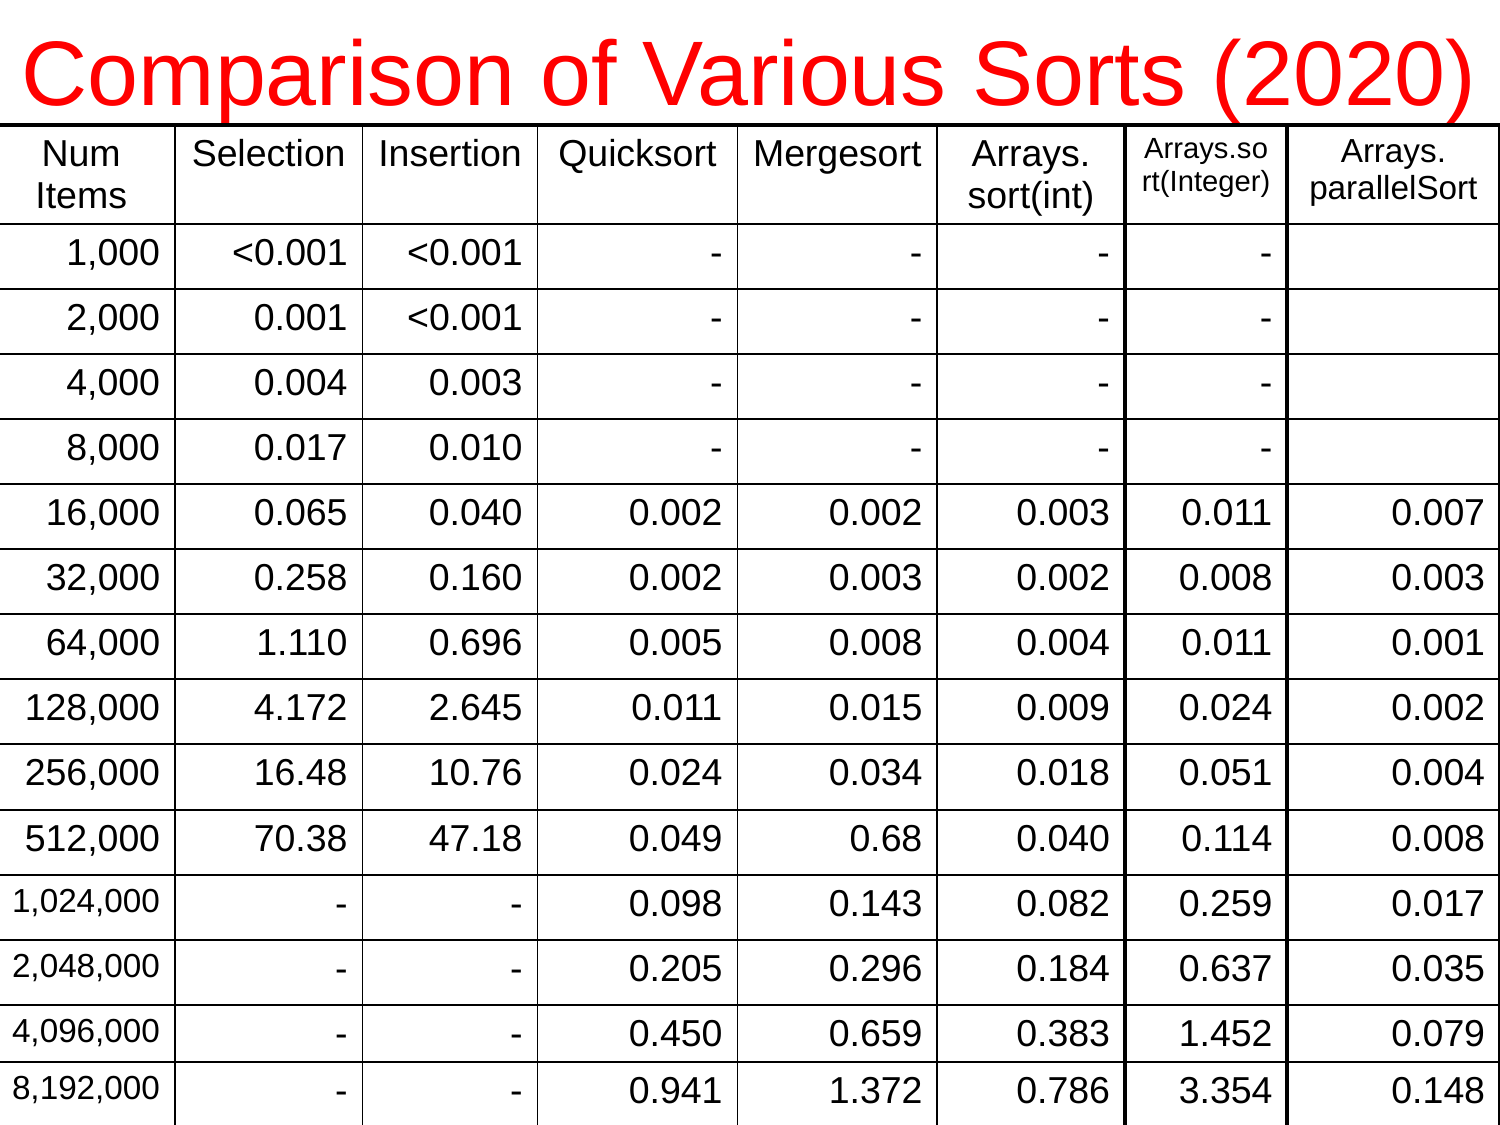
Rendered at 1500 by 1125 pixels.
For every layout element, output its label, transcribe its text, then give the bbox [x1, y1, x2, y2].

table_cell 0.024 [538, 745, 737, 809]
table_cell 2,048,000 [0, 941, 174, 1004]
table_cell 0.450 [538, 1006, 737, 1061]
table_cell 0.040 [938, 811, 1123, 874]
table_cell 0.001 [176, 290, 362, 353]
table_header Num Items [0, 127, 174, 223]
table_cell - [738, 420, 936, 483]
table_cell 8,192,000 [0, 1063, 174, 1125]
table_cell [1289, 420, 1498, 483]
table_cell 0.004 [176, 355, 362, 418]
table_cell 0.005 [538, 615, 737, 678]
table_cell [1289, 225, 1498, 288]
table_cell 0.011 [538, 680, 737, 743]
table_cell - [1127, 225, 1285, 288]
title Comparison of Various Sorts (2020) [0, 0, 1500, 123]
table_cell 16,000 [0, 485, 174, 548]
table_cell - [176, 1063, 362, 1125]
table_cell - [176, 876, 362, 939]
table_cell 0.040 [363, 485, 537, 548]
table_cell 0.015 [738, 680, 936, 743]
table_cell 4.172 [176, 680, 362, 743]
table_cell 16.48 [176, 745, 362, 809]
table_cell [1289, 290, 1498, 353]
table_cell 3.354 [1127, 1063, 1285, 1125]
table_cell 0.010 [363, 420, 537, 483]
table_cell 0.008 [1127, 550, 1285, 613]
table_cell 0.011 [1127, 615, 1285, 678]
table_cell 0.786 [938, 1063, 1123, 1125]
table_cell 0.659 [738, 1006, 936, 1061]
table_cell 0.049 [538, 811, 737, 874]
table_cell 256,000 [0, 745, 174, 809]
table_cell 0.003 [363, 355, 537, 418]
table_cell 8,000 [0, 420, 174, 483]
table_cell 0.079 [1289, 1006, 1498, 1061]
table_cell 1.452 [1127, 1006, 1285, 1061]
table_cell 0.024 [1127, 680, 1285, 743]
table_cell 0.017 [1289, 876, 1498, 939]
table_cell 0.011 [1127, 485, 1285, 548]
table_cell 0.051 [1127, 745, 1285, 809]
table_cell 0.205 [538, 941, 737, 1004]
table_cell 10.76 [363, 745, 537, 809]
table_cell - [1127, 355, 1285, 418]
table_cell 0.007 [1289, 485, 1498, 548]
table_cell 0.017 [176, 420, 362, 483]
table_header Arrays. sort(int) [938, 127, 1123, 223]
table_cell - [538, 355, 737, 418]
table_cell 0.258 [176, 550, 362, 613]
table_cell 0.68 [738, 811, 936, 874]
table_cell 4,096,000 [0, 1006, 174, 1061]
table_cell - [1127, 420, 1285, 483]
table_cell 0.003 [1289, 550, 1498, 613]
table_cell 0.003 [738, 550, 936, 613]
table_cell 1.372 [738, 1063, 936, 1125]
table_cell - [538, 290, 737, 353]
table_cell 64,000 [0, 615, 174, 678]
table_cell <0.001 [176, 225, 362, 288]
table_cell 0.143 [738, 876, 936, 939]
table_cell - [363, 1063, 537, 1125]
table_cell <0.001 [363, 290, 537, 353]
table_cell - [938, 290, 1123, 353]
table_cell 0.148 [1289, 1063, 1498, 1125]
table_cell 0.002 [538, 485, 737, 548]
table_cell 512,000 [0, 811, 174, 874]
table_cell 0.002 [1289, 680, 1498, 743]
table_cell 0.018 [938, 745, 1123, 809]
table_cell 0.160 [363, 550, 537, 613]
table_cell <0.001 [363, 225, 537, 288]
table_cell 0.184 [938, 941, 1123, 1004]
table_cell 70.38 [176, 811, 362, 874]
table_cell 0.941 [538, 1063, 737, 1125]
table_cell 0.082 [938, 876, 1123, 939]
table_cell 1,024,000 [0, 876, 174, 939]
table_cell 0.259 [1127, 876, 1285, 939]
table_cell 0.002 [938, 550, 1123, 613]
table_cell 0.004 [1289, 745, 1498, 809]
table_cell 47.18 [363, 811, 537, 874]
table_cell 0.002 [538, 550, 737, 613]
table_cell 0.008 [738, 615, 936, 678]
table_cell - [176, 941, 362, 1004]
table_cell 2.645 [363, 680, 537, 743]
table_cell 0.008 [1289, 811, 1498, 874]
table_cell 0.114 [1127, 811, 1285, 874]
table_cell 0.696 [363, 615, 537, 678]
table_cell - [738, 355, 936, 418]
table_cell 0.004 [938, 615, 1123, 678]
table_cell 0.637 [1127, 941, 1285, 1004]
table_header Insertion [363, 127, 537, 223]
table_cell 32,000 [0, 550, 174, 613]
table_cell 4,000 [0, 355, 174, 418]
table_cell 1.110 [176, 615, 362, 678]
table_cell - [938, 420, 1123, 483]
table_header Selection [176, 127, 362, 223]
table_cell 1,000 [0, 225, 174, 288]
table_cell 0.098 [538, 876, 737, 939]
table_cell 0.009 [938, 680, 1123, 743]
table_cell 0.002 [738, 485, 936, 548]
table_cell 0.035 [1289, 941, 1498, 1004]
table_cell - [538, 225, 737, 288]
table_cell 128,000 [0, 680, 174, 743]
table_cell - [1127, 290, 1285, 353]
table_cell [1289, 355, 1498, 418]
table_header Arrays. parallelSort [1289, 127, 1498, 223]
table_cell 0.003 [938, 485, 1123, 548]
table_cell 0.296 [738, 941, 936, 1004]
table_cell - [363, 876, 537, 939]
table_cell - [938, 225, 1123, 288]
table_cell 0.065 [176, 485, 362, 548]
table_header Quicksort [538, 127, 737, 223]
table_cell - [538, 420, 737, 483]
table_cell - [363, 1006, 537, 1061]
table_cell - [738, 225, 936, 288]
table_cell 0.034 [738, 745, 936, 809]
table_cell - [176, 1006, 362, 1061]
table_header Arrays.sort(Integer) [1127, 127, 1285, 223]
table_cell - [738, 290, 936, 353]
table_cell 2,000 [0, 290, 174, 353]
table_cell - [363, 941, 537, 1004]
table_header Mergesort [738, 127, 936, 223]
table_cell 0.383 [938, 1006, 1123, 1061]
table_cell - [938, 355, 1123, 418]
table_cell 0.001 [1289, 615, 1498, 678]
